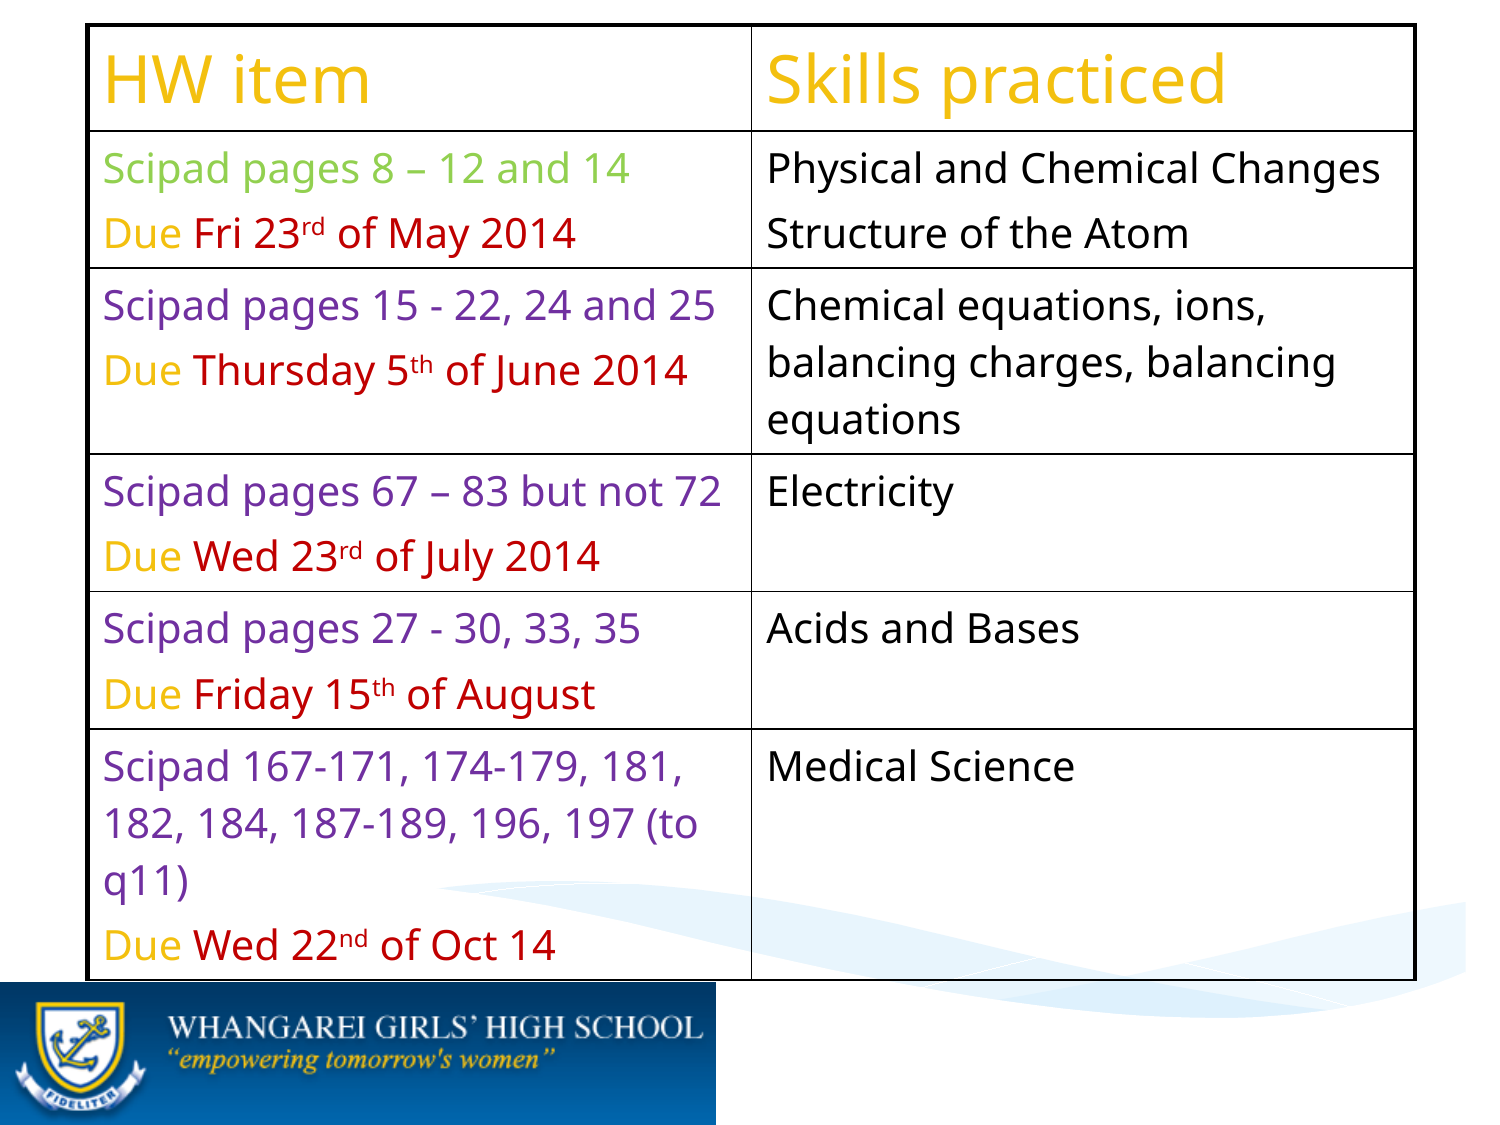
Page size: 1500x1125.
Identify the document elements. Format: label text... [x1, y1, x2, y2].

table_cell Scipad 167-171, 174-179, 181, 182, 184, 187-189, 196, 197 (to q11) Due Wed 22nd of Oct 14 [90, 730, 751, 979]
table_header HW item [90, 27, 751, 130]
table_cell Electricity [752, 455, 1413, 591]
table_cell Medical Science [752, 730, 1413, 979]
table_cell Scipad pages 27 - 30, 33, 35 Due Friday 15th of August [90, 592, 751, 728]
table_cell Chemical equations, ions, balancing charges, balancing equations [752, 269, 1413, 453]
table_cell Scipad pages 8 – 12 and 14 Due Fri 23rd of May 2014 [90, 132, 751, 267]
table_cell Acids and Bases [752, 592, 1413, 728]
picture [0, 982, 716, 1125]
table_header Skills practiced [752, 27, 1413, 130]
table_cell Physical and Chemical Changes Structure of the Atom [752, 132, 1413, 267]
table_cell Scipad pages 67 – 83 but not 72 Due Wed 23rd of July 2014 [90, 455, 751, 591]
table_cell Scipad pages 15 - 22, 24 and 25 Due Thursday 5th of June 2014 [90, 269, 751, 453]
